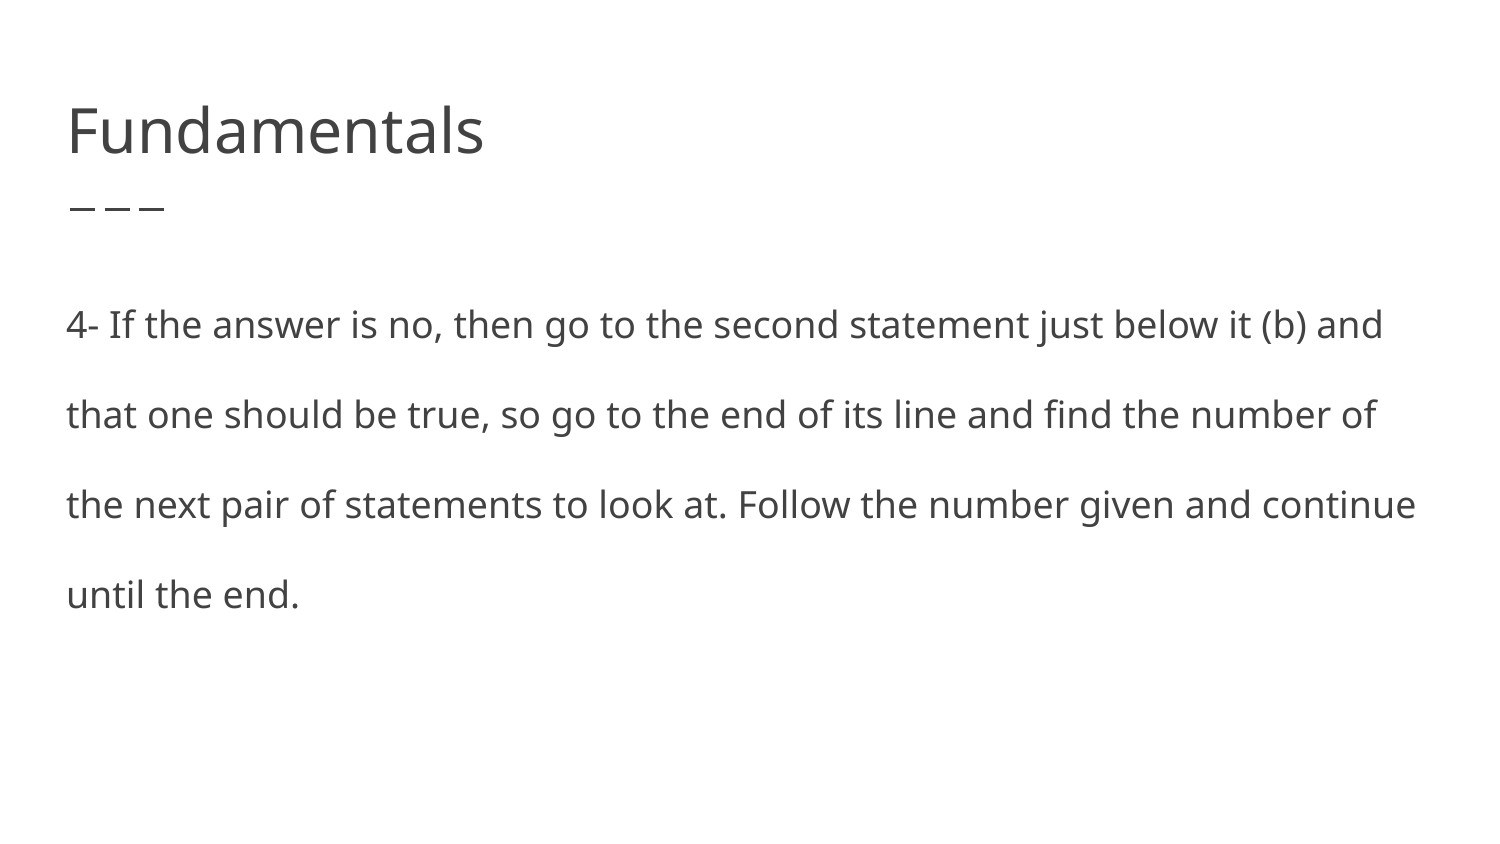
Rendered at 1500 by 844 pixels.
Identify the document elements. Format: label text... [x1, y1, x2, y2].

title Fundamentals [51, 61, 1449, 182]
list 4- If the answer is no, then go to the second statement just below it (b) and that one should be true, so go to the end of its line and find the number of the next pair of statements to look at. Follow the number given and continue until the end. [51, 240, 1449, 750]
